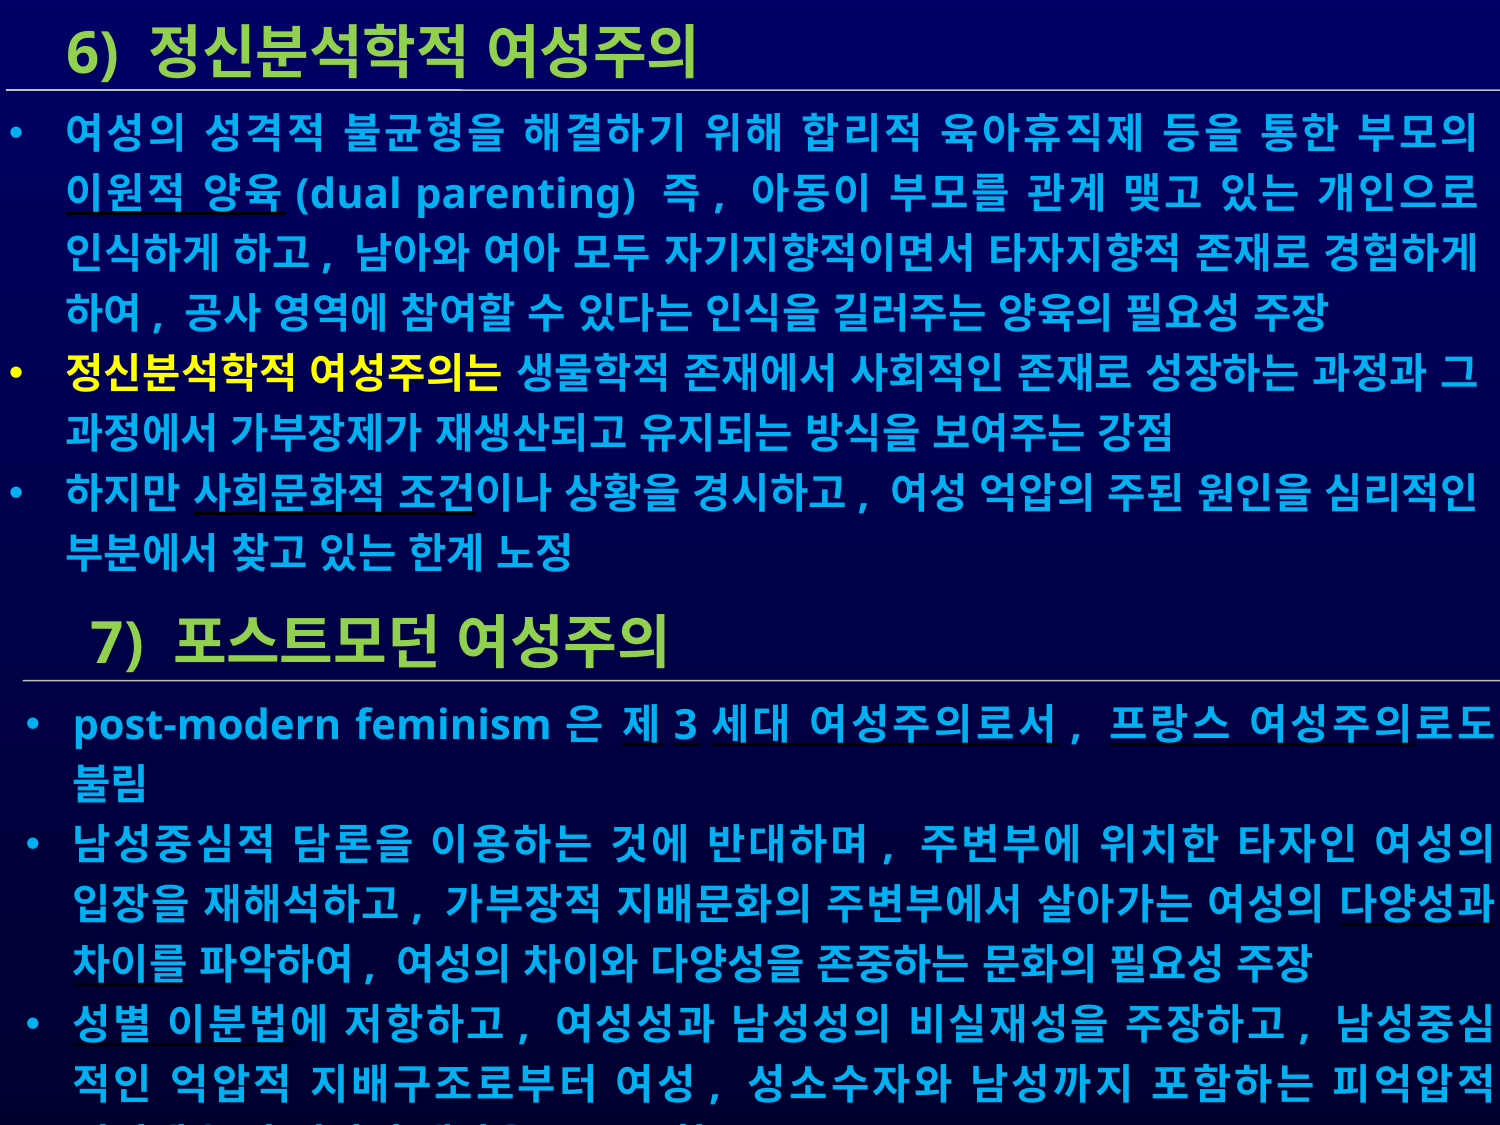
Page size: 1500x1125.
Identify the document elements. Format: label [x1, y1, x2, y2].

text_box [0, 6, 1500, 582]
text_box [10, 597, 1500, 1113]
